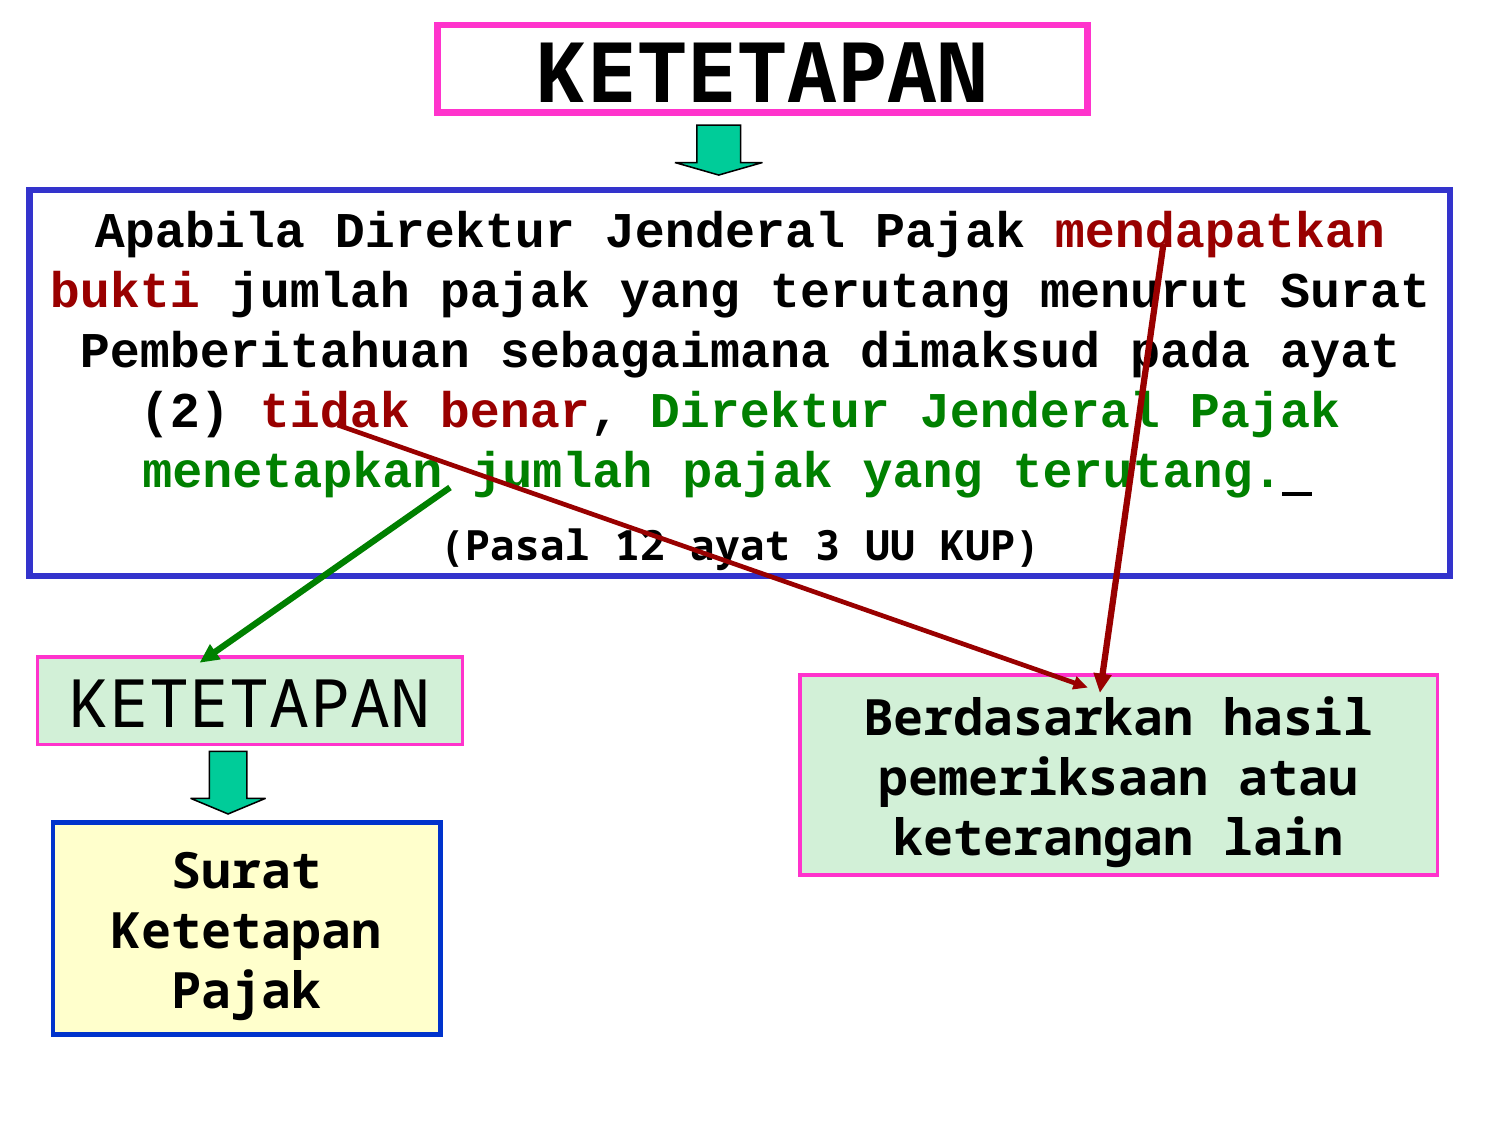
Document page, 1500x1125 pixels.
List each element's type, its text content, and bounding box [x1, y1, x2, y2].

text_box [190, 751, 266, 814]
title KETETAPAN [437, 24, 1088, 113]
text_box KETETAPAN [37, 656, 463, 745]
text_box Berdasarkan hasil pemeriksaan atau keterangan lain [800, 675, 1438, 875]
text_box Surat Ketetapan Pajak [53, 822, 441, 1035]
text_box [674, 125, 763, 176]
text_box Apabila Direktur Jenderal Pajak mendapatkan bukti jumlah pajak yang terutang menurut Surat Pemberitahuan sebagaimana dimaksud pada ayat (2) tidak benar, Direktur Jenderal Pajak menetapkan jumlah pajak yang terutang. (Pasal 12 ayat 3 UU KUP) [29, 190, 1450, 577]
text_box [199, 487, 451, 663]
text_box [1095, 243, 1164, 693]
text_box [337, 424, 1088, 690]
